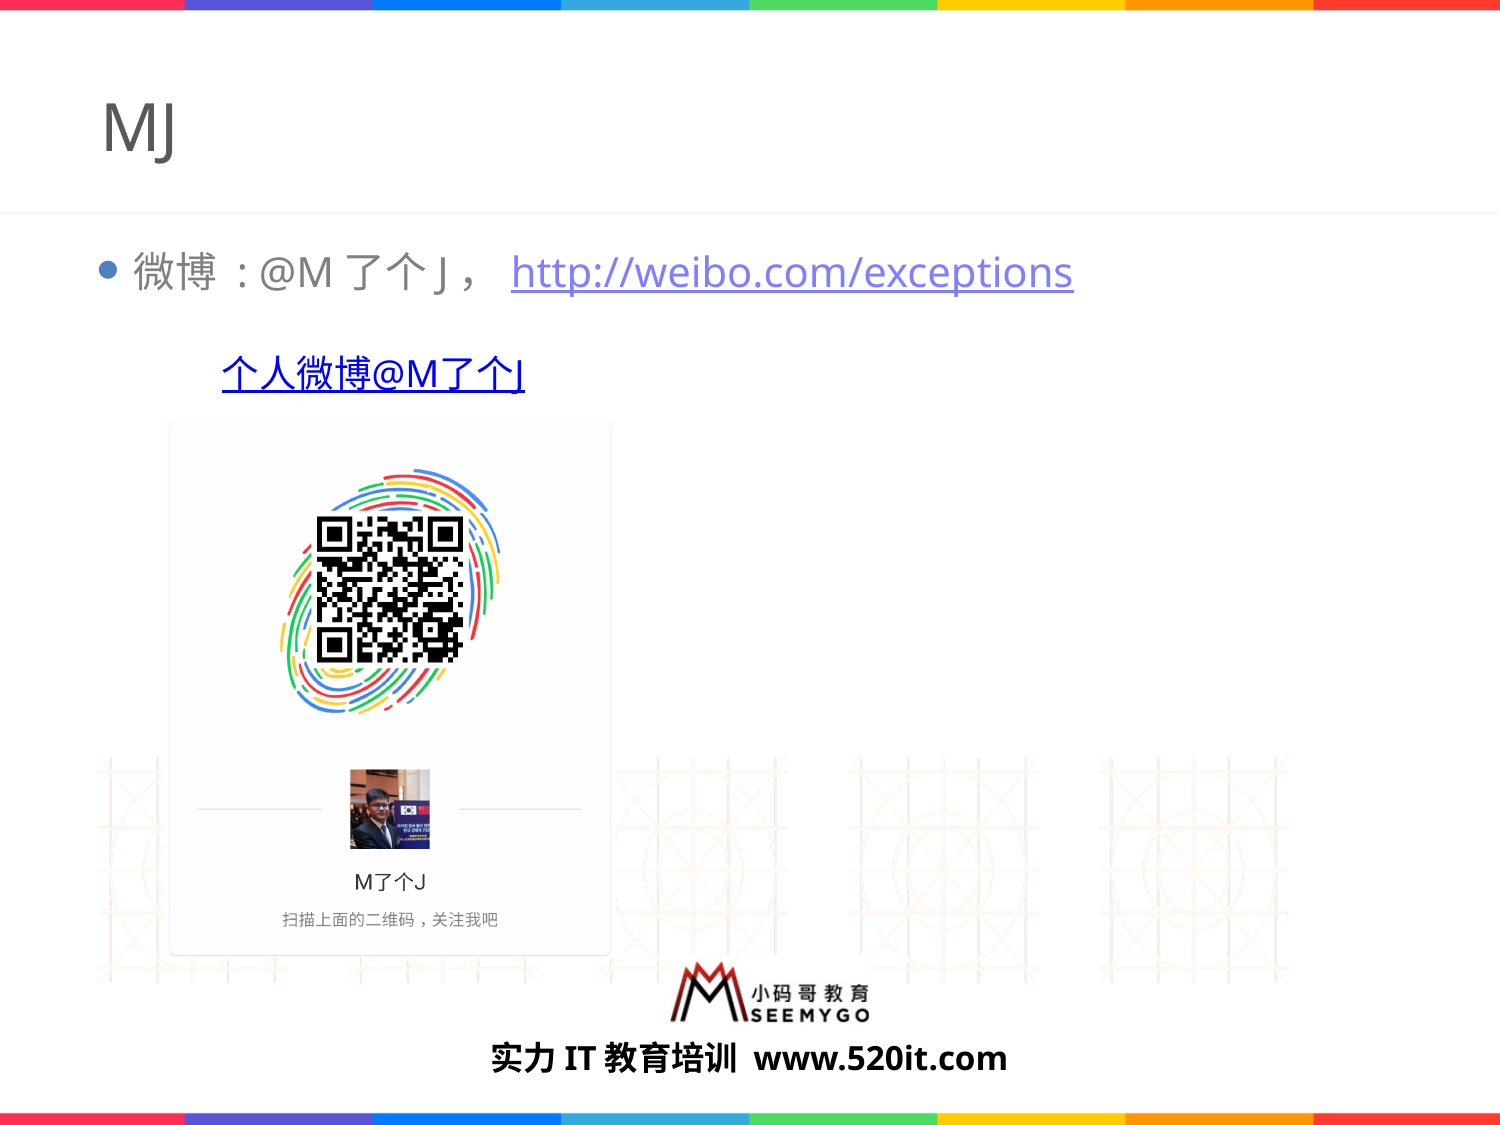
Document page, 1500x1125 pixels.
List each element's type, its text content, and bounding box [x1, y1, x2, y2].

text_box 个人微博@M了个J [206, 342, 540, 412]
picture [0, 216, 1500, 1125]
title MJ [85, 77, 1419, 214]
picture [0, 0, 1500, 211]
list 微博 : @M了个J，http://weibo.com/exceptions [81, 237, 1416, 1005]
